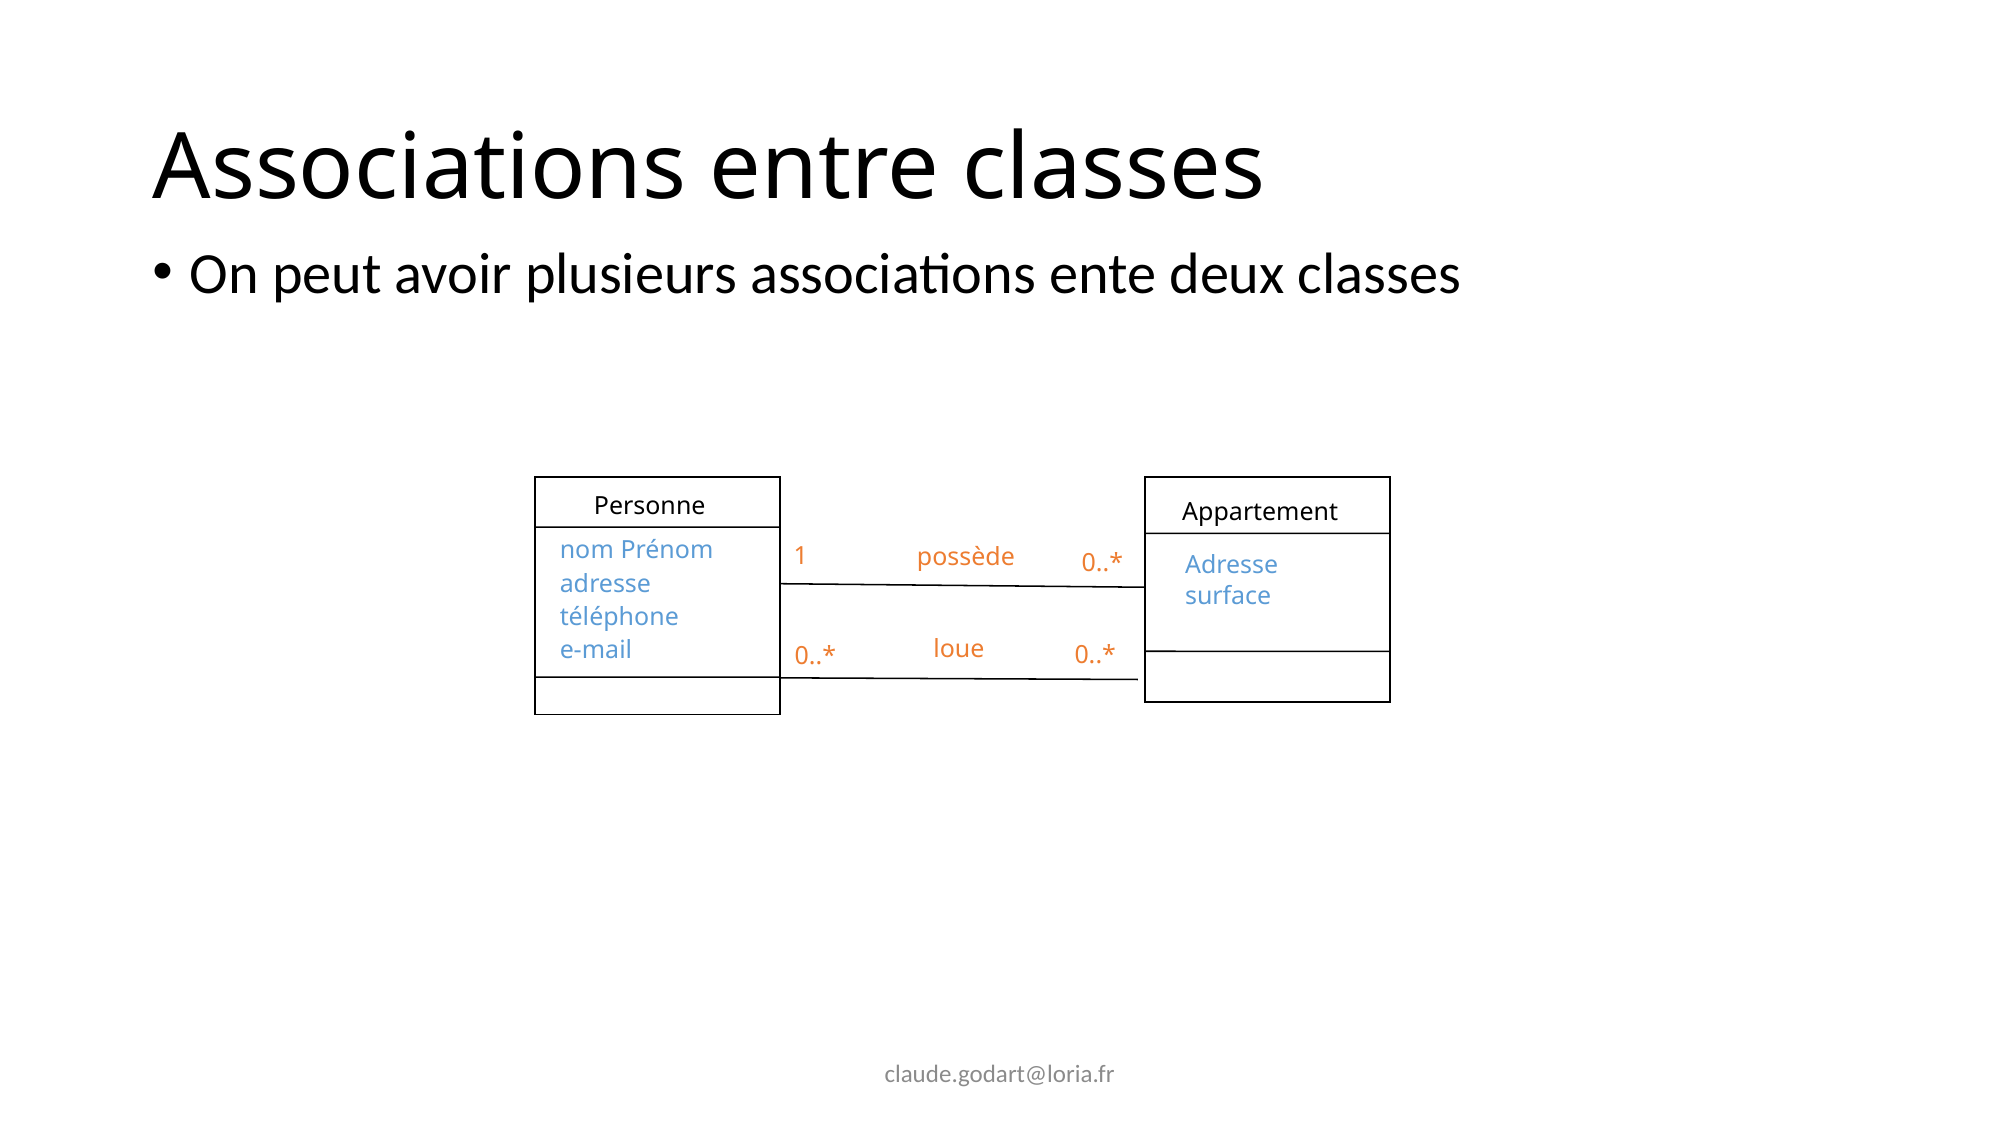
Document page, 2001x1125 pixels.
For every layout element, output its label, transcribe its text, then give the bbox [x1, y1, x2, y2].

text_box [1145, 534, 1390, 651]
title Associations entre classes [137, 59, 1863, 235]
text_box [1145, 477, 1390, 533]
footer claude.godart@loria.fr [662, 1042, 1338, 1103]
text_box nom Prénom adresse téléphone e-mail [544, 534, 770, 671]
text_box [534, 678, 780, 715]
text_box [778, 532, 1146, 590]
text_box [779, 625, 1138, 682]
text_box Adresse surface [1170, 552, 1371, 616]
text_box Personne [534, 489, 765, 528]
text_box [534, 528, 780, 677]
list On peut avoir plusieurs associations ente deux classes [137, 235, 1863, 339]
text_box [1145, 652, 1390, 703]
text_box 0..* [769, 632, 851, 684]
text_box [534, 477, 780, 527]
text_box Appartement [1165, 495, 1355, 534]
